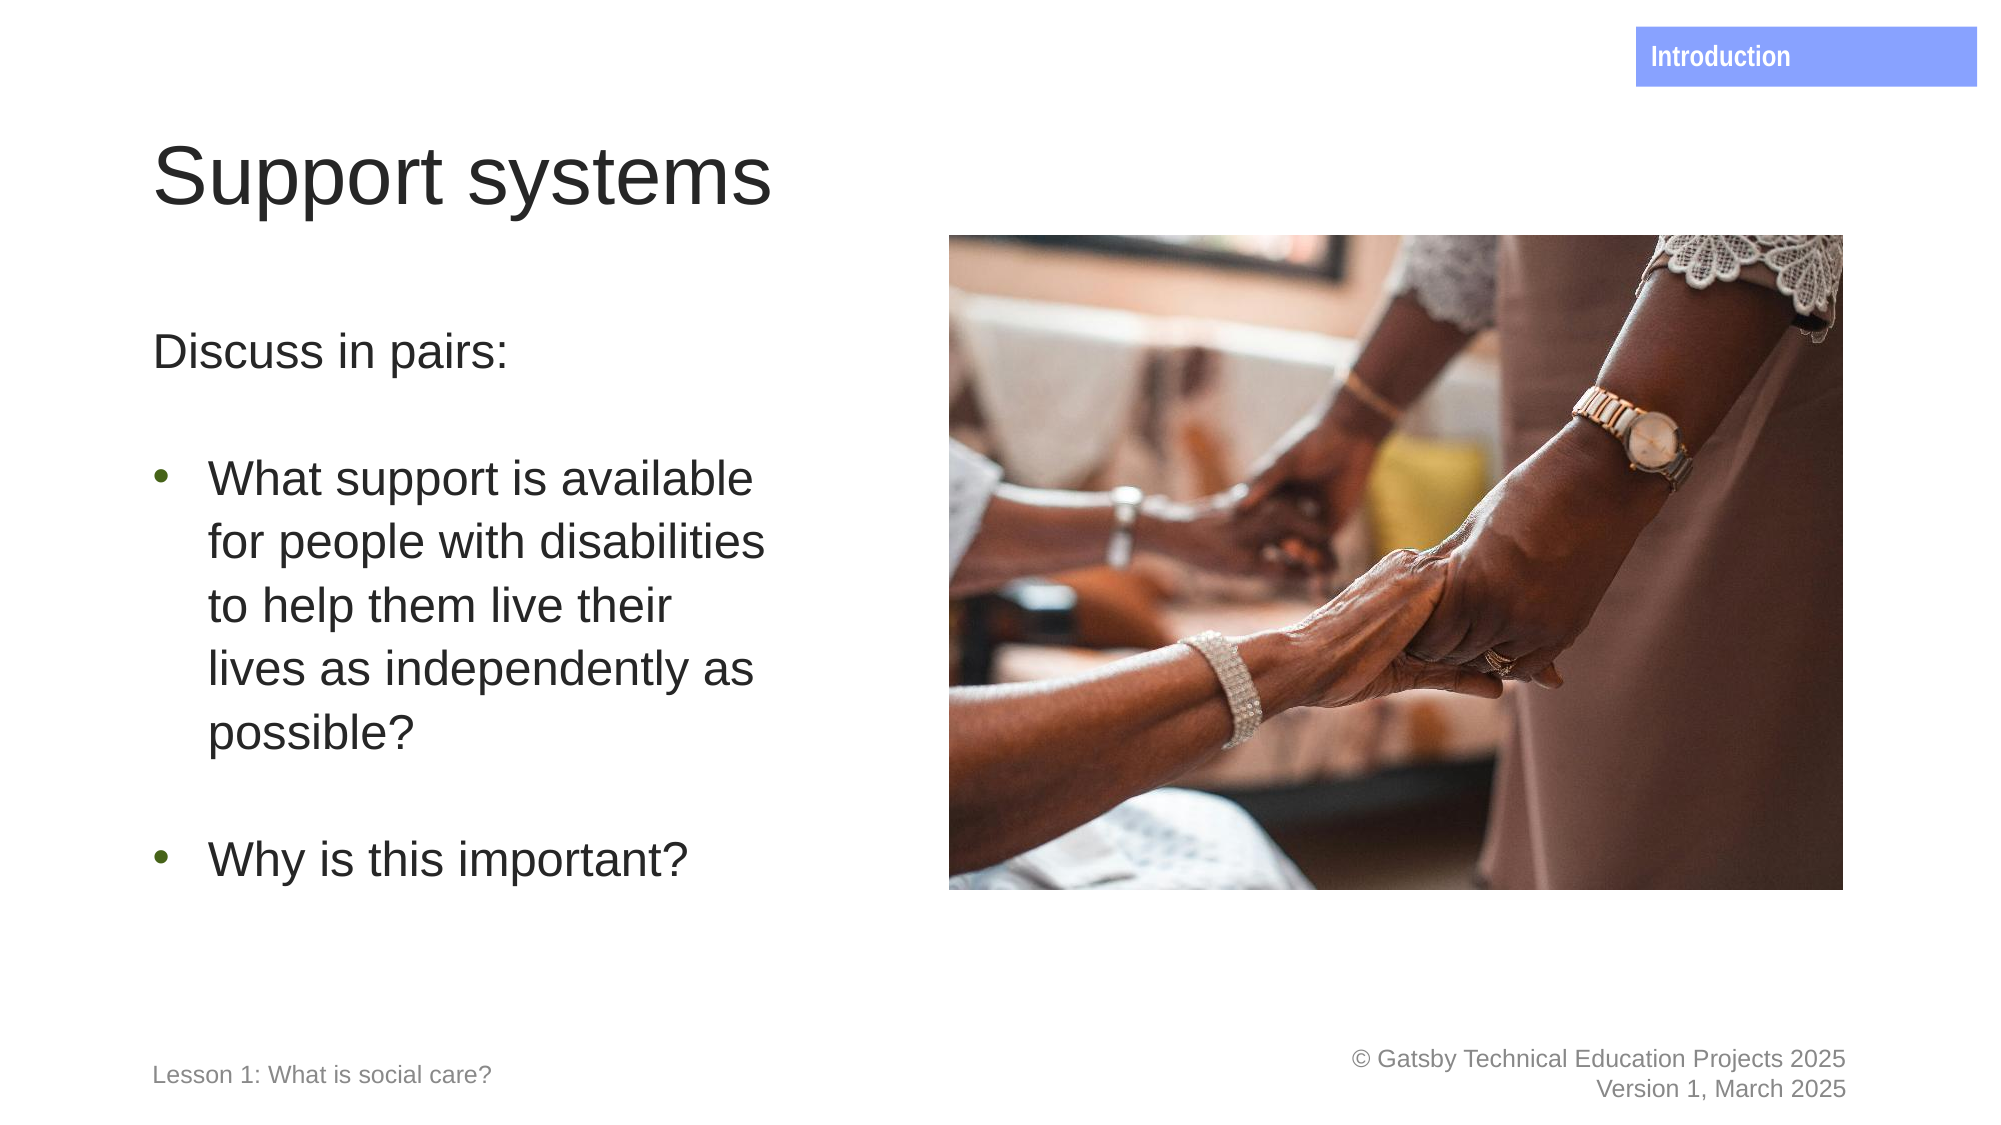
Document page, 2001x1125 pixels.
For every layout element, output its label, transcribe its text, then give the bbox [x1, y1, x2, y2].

title Support systems [137, 75, 935, 281]
list Introduction [1636, 26, 1978, 87]
picture [948, 235, 1843, 890]
text_box Discuss in pairs: What support is available for people with disabilities to help them live their lives as independently as possible? Why is this important? [137, 307, 783, 962]
list Lesson 1: What is social care? [137, 1042, 829, 1103]
